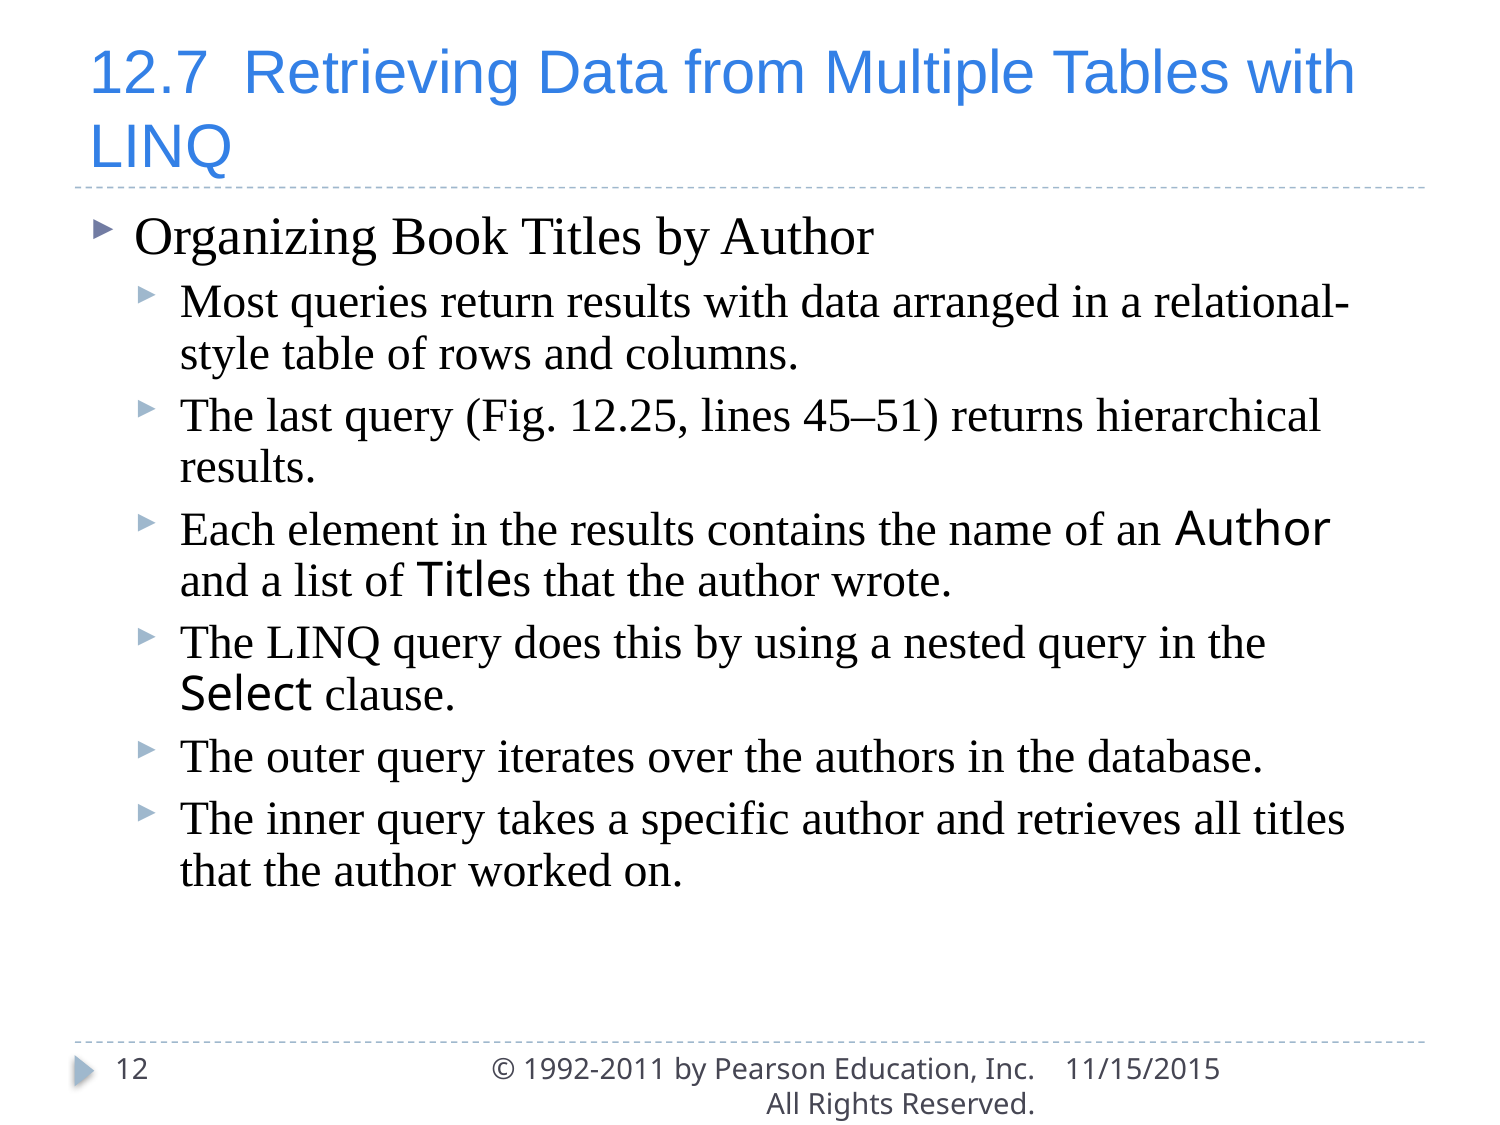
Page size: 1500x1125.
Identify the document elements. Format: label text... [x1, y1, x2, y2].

title 12.7 Retrieving Data from Multiple Tables with LINQ [75, 24, 1425, 188]
footer © 1992-2011 by Pearson Education, Inc. All Rights Reserved. [475, 1042, 1050, 1103]
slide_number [1050, 1042, 1426, 1103]
list Organizing Book Titles by Author Most queries return results with data arranged in a relational-style table of rows and columns. The last query (Fig. 12.25, lines 45–51) returns hierarchical results. Each element in the results contains the name of an Author and a list of Titles that the author wrote. The LINQ query does this by using a nested query in the Select clause. The outer query iterates over the authors in the database. The inner query takes a specific author and retrieves all titles that the author worked on. [75, 200, 1425, 1006]
slide_number 12 [100, 1042, 426, 1103]
